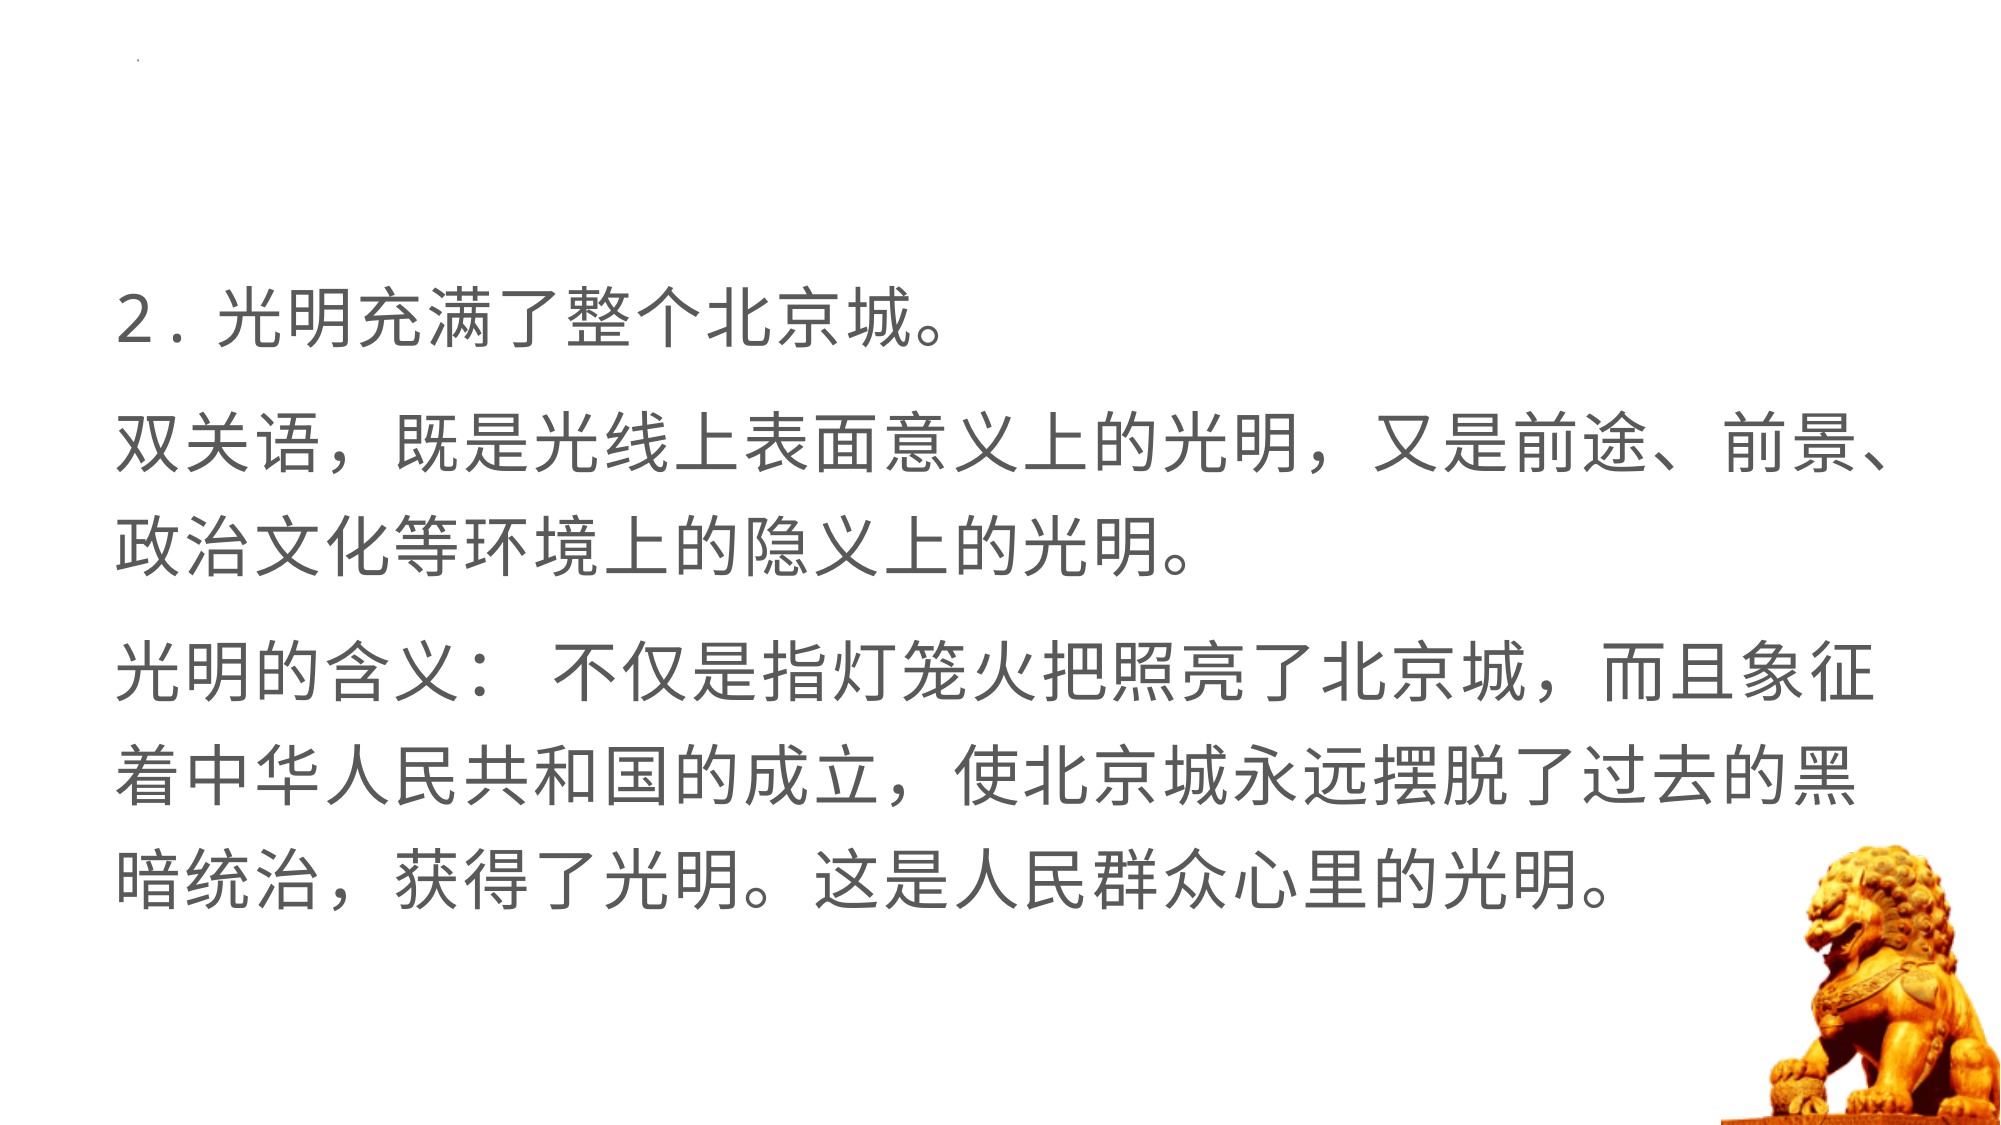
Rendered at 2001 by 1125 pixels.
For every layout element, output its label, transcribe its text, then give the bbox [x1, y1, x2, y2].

list 2.光明充满了整个北京城。 双关语，既是光线上表面意义上的光明，又是前途、前景、政治文化等环境上的隐义上的光明。 光明的含义： 不仅是指灯笼火把照亮了北京城，而且象征着中华人民共和国的成立，使北京城永远摆脱了过去的黑暗统治，获得了光明。这是人民群众心里的光明。 [99, 244, 1900, 1026]
picture [1720, 845, 2000, 1125]
